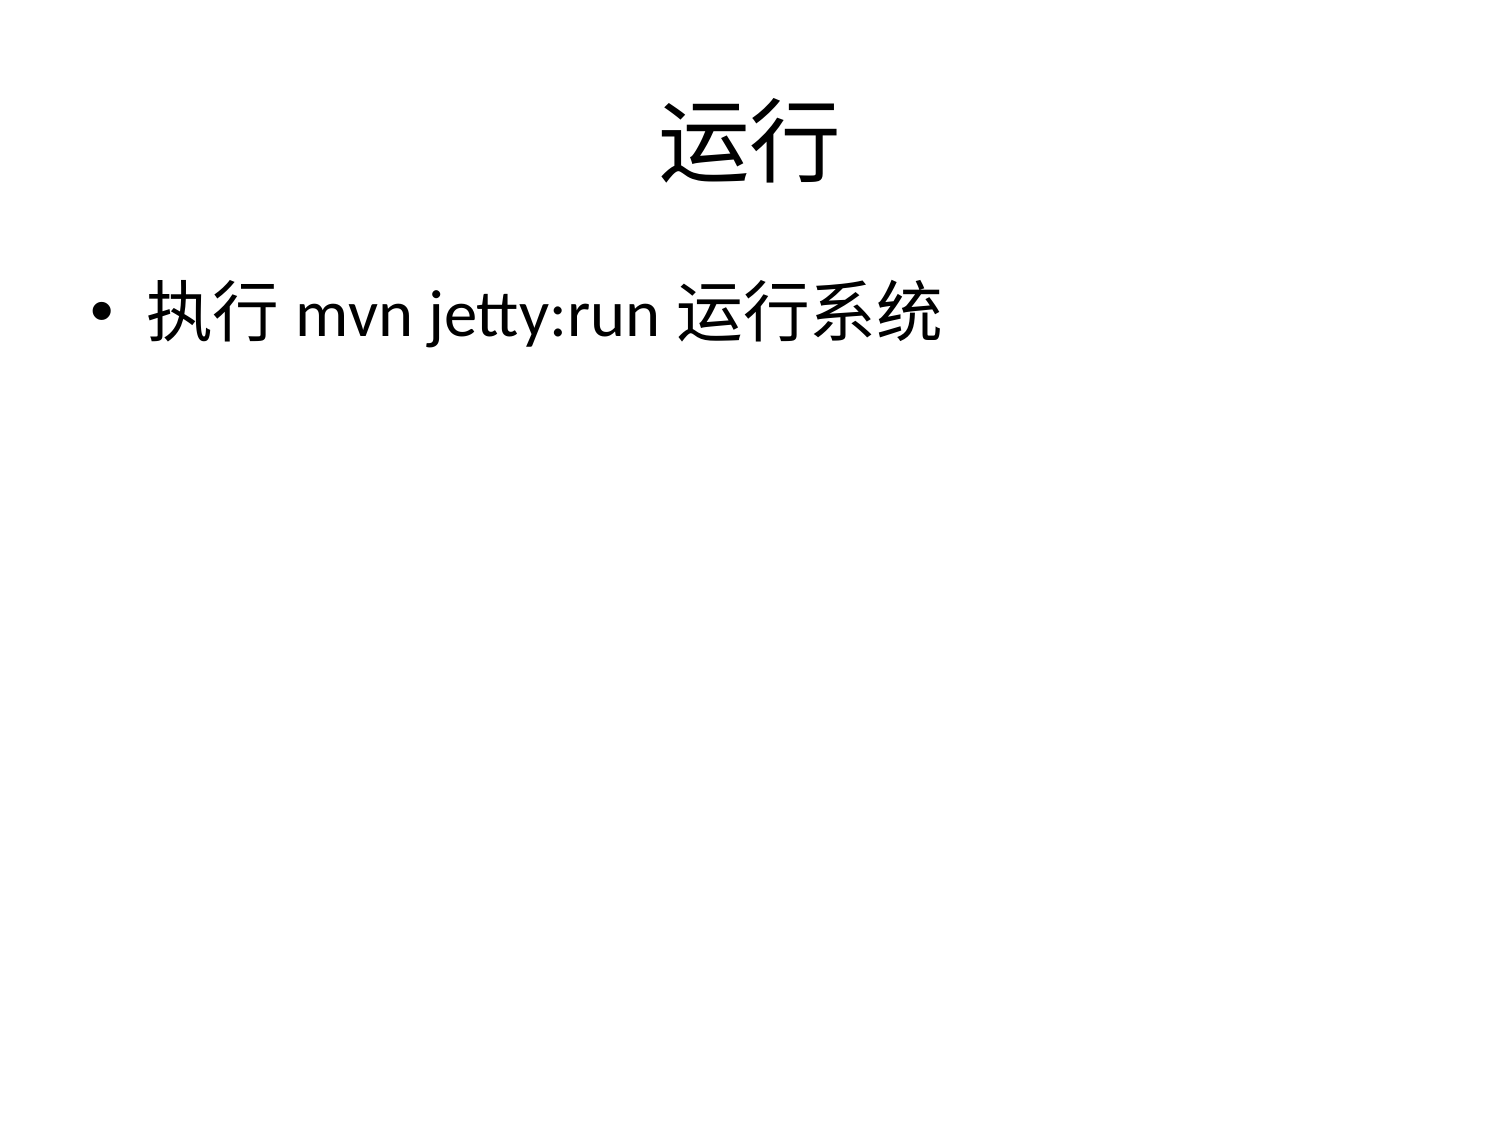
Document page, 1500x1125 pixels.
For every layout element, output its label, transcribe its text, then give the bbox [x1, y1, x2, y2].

list 执行mvn jetty:run运行系统 [75, 262, 1425, 1005]
title 运行 [75, 45, 1425, 233]
